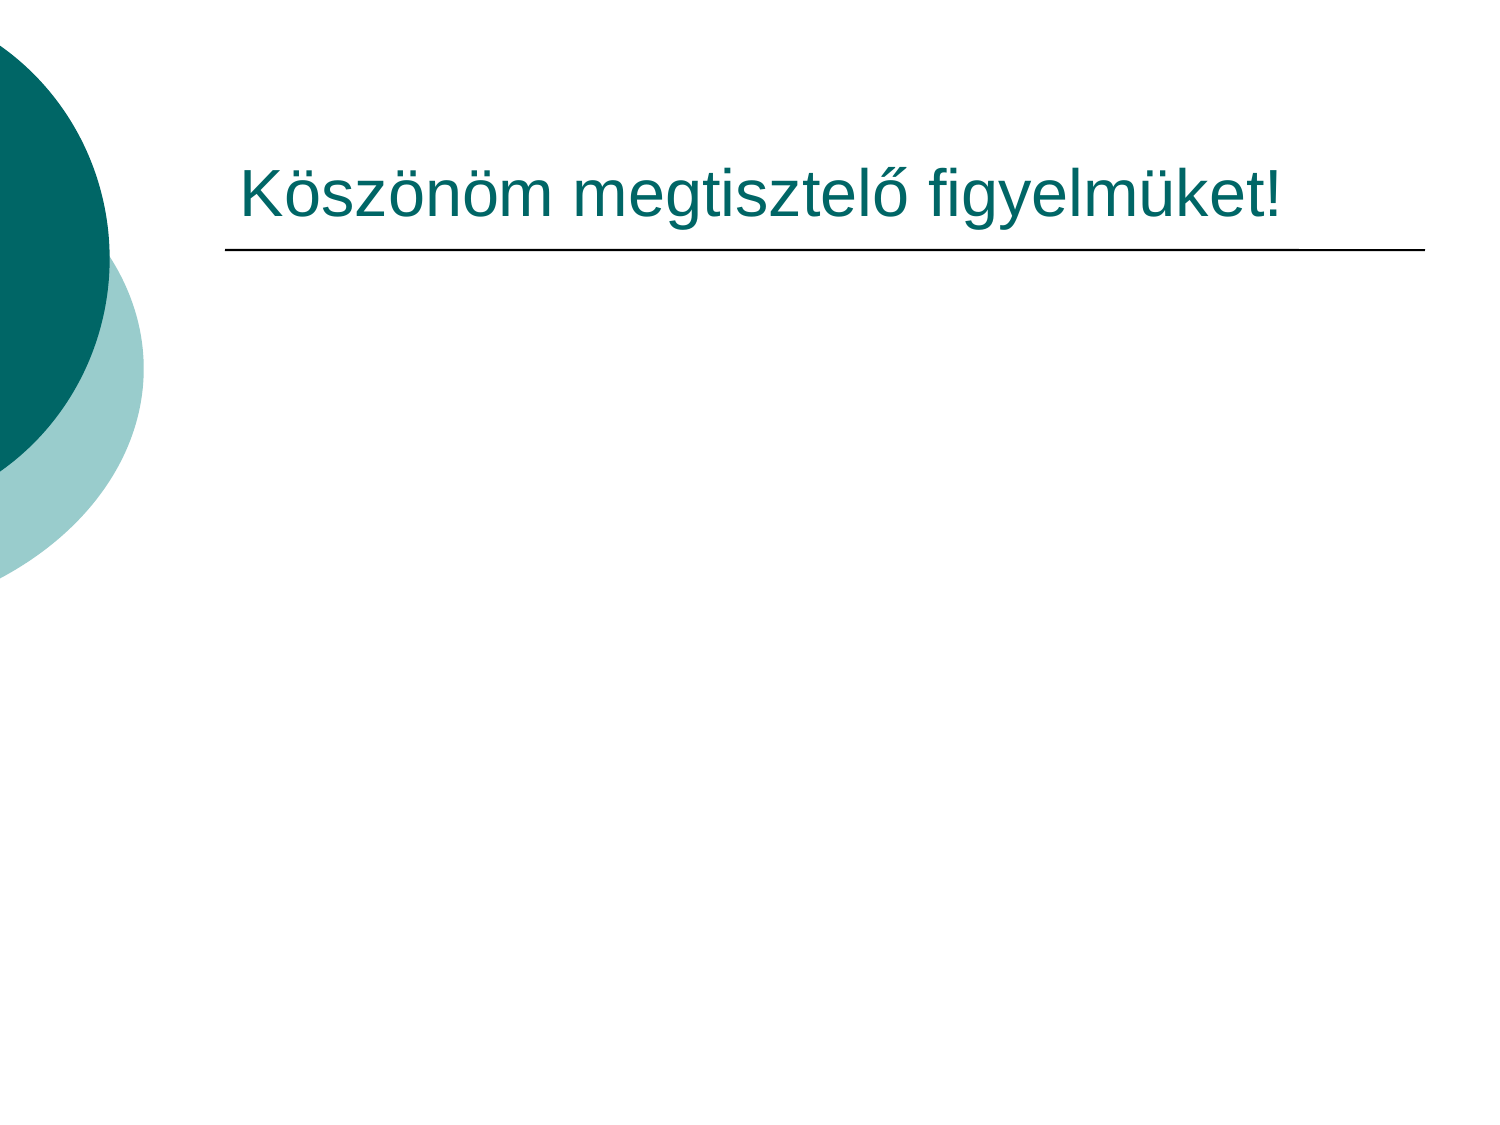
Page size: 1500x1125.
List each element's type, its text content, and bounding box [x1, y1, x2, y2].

title Köszönöm megtisztelő figyelmüket! [224, 49, 1425, 237]
